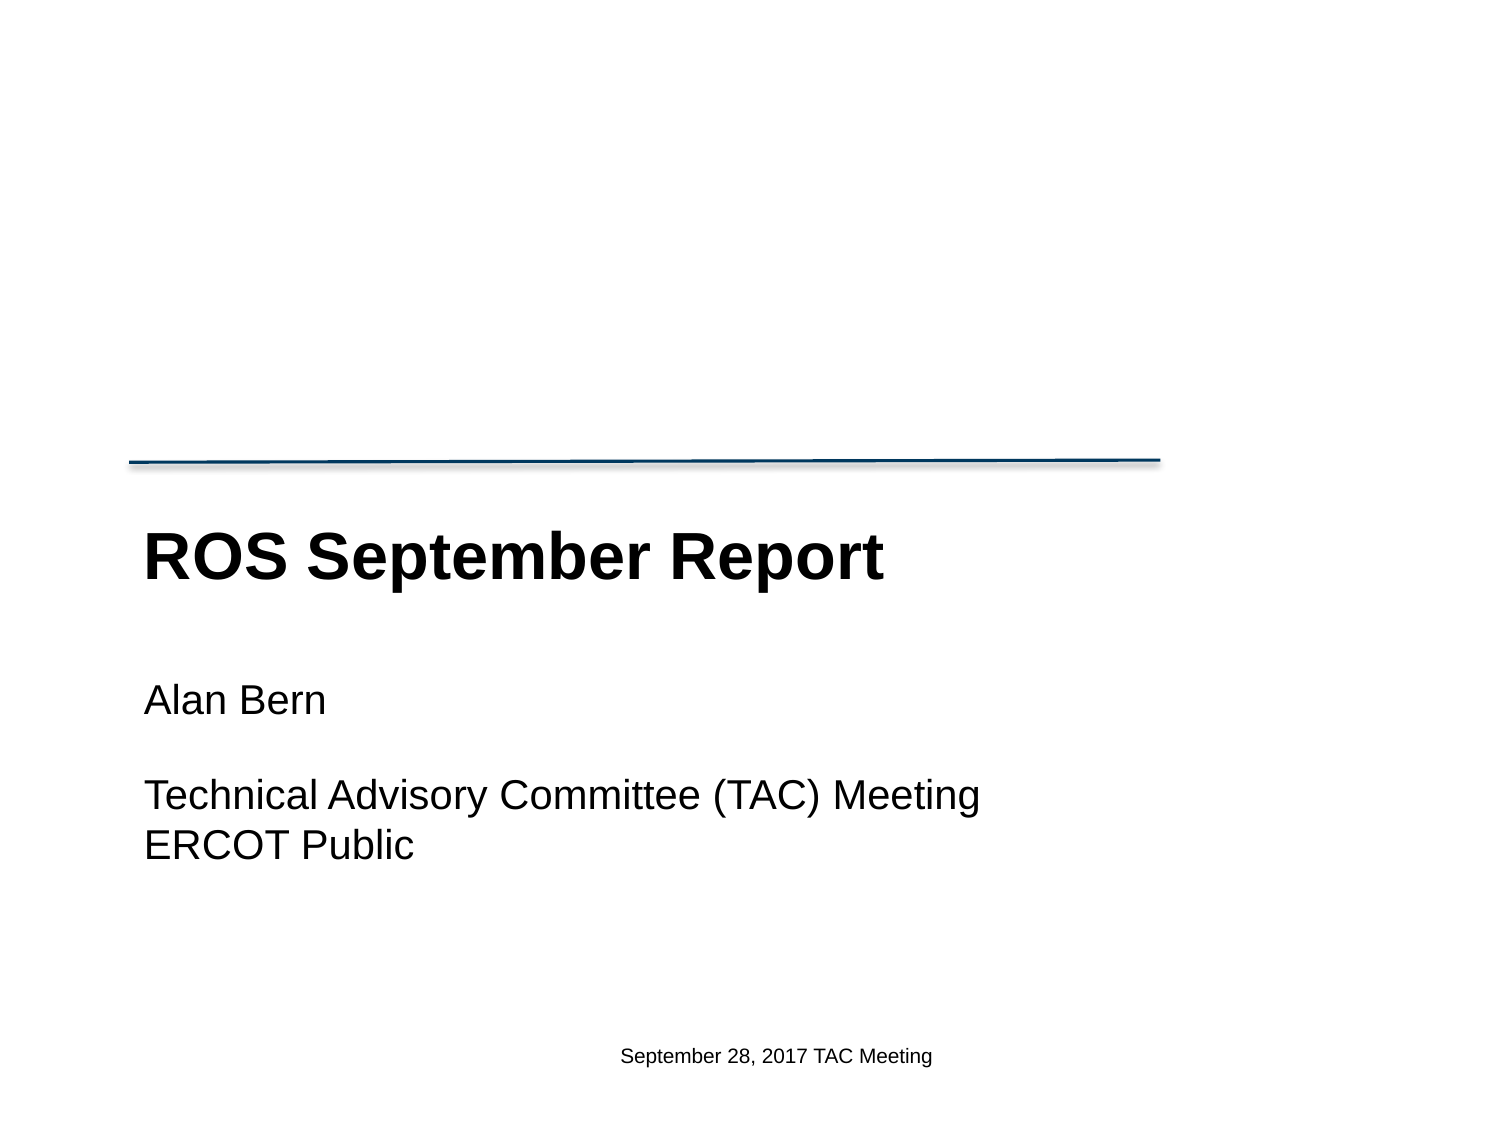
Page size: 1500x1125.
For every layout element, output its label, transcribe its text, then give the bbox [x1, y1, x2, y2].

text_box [128, 459, 1367, 890]
footer September 28, 2017 TAC Meeting [99, 1025, 1453, 1085]
